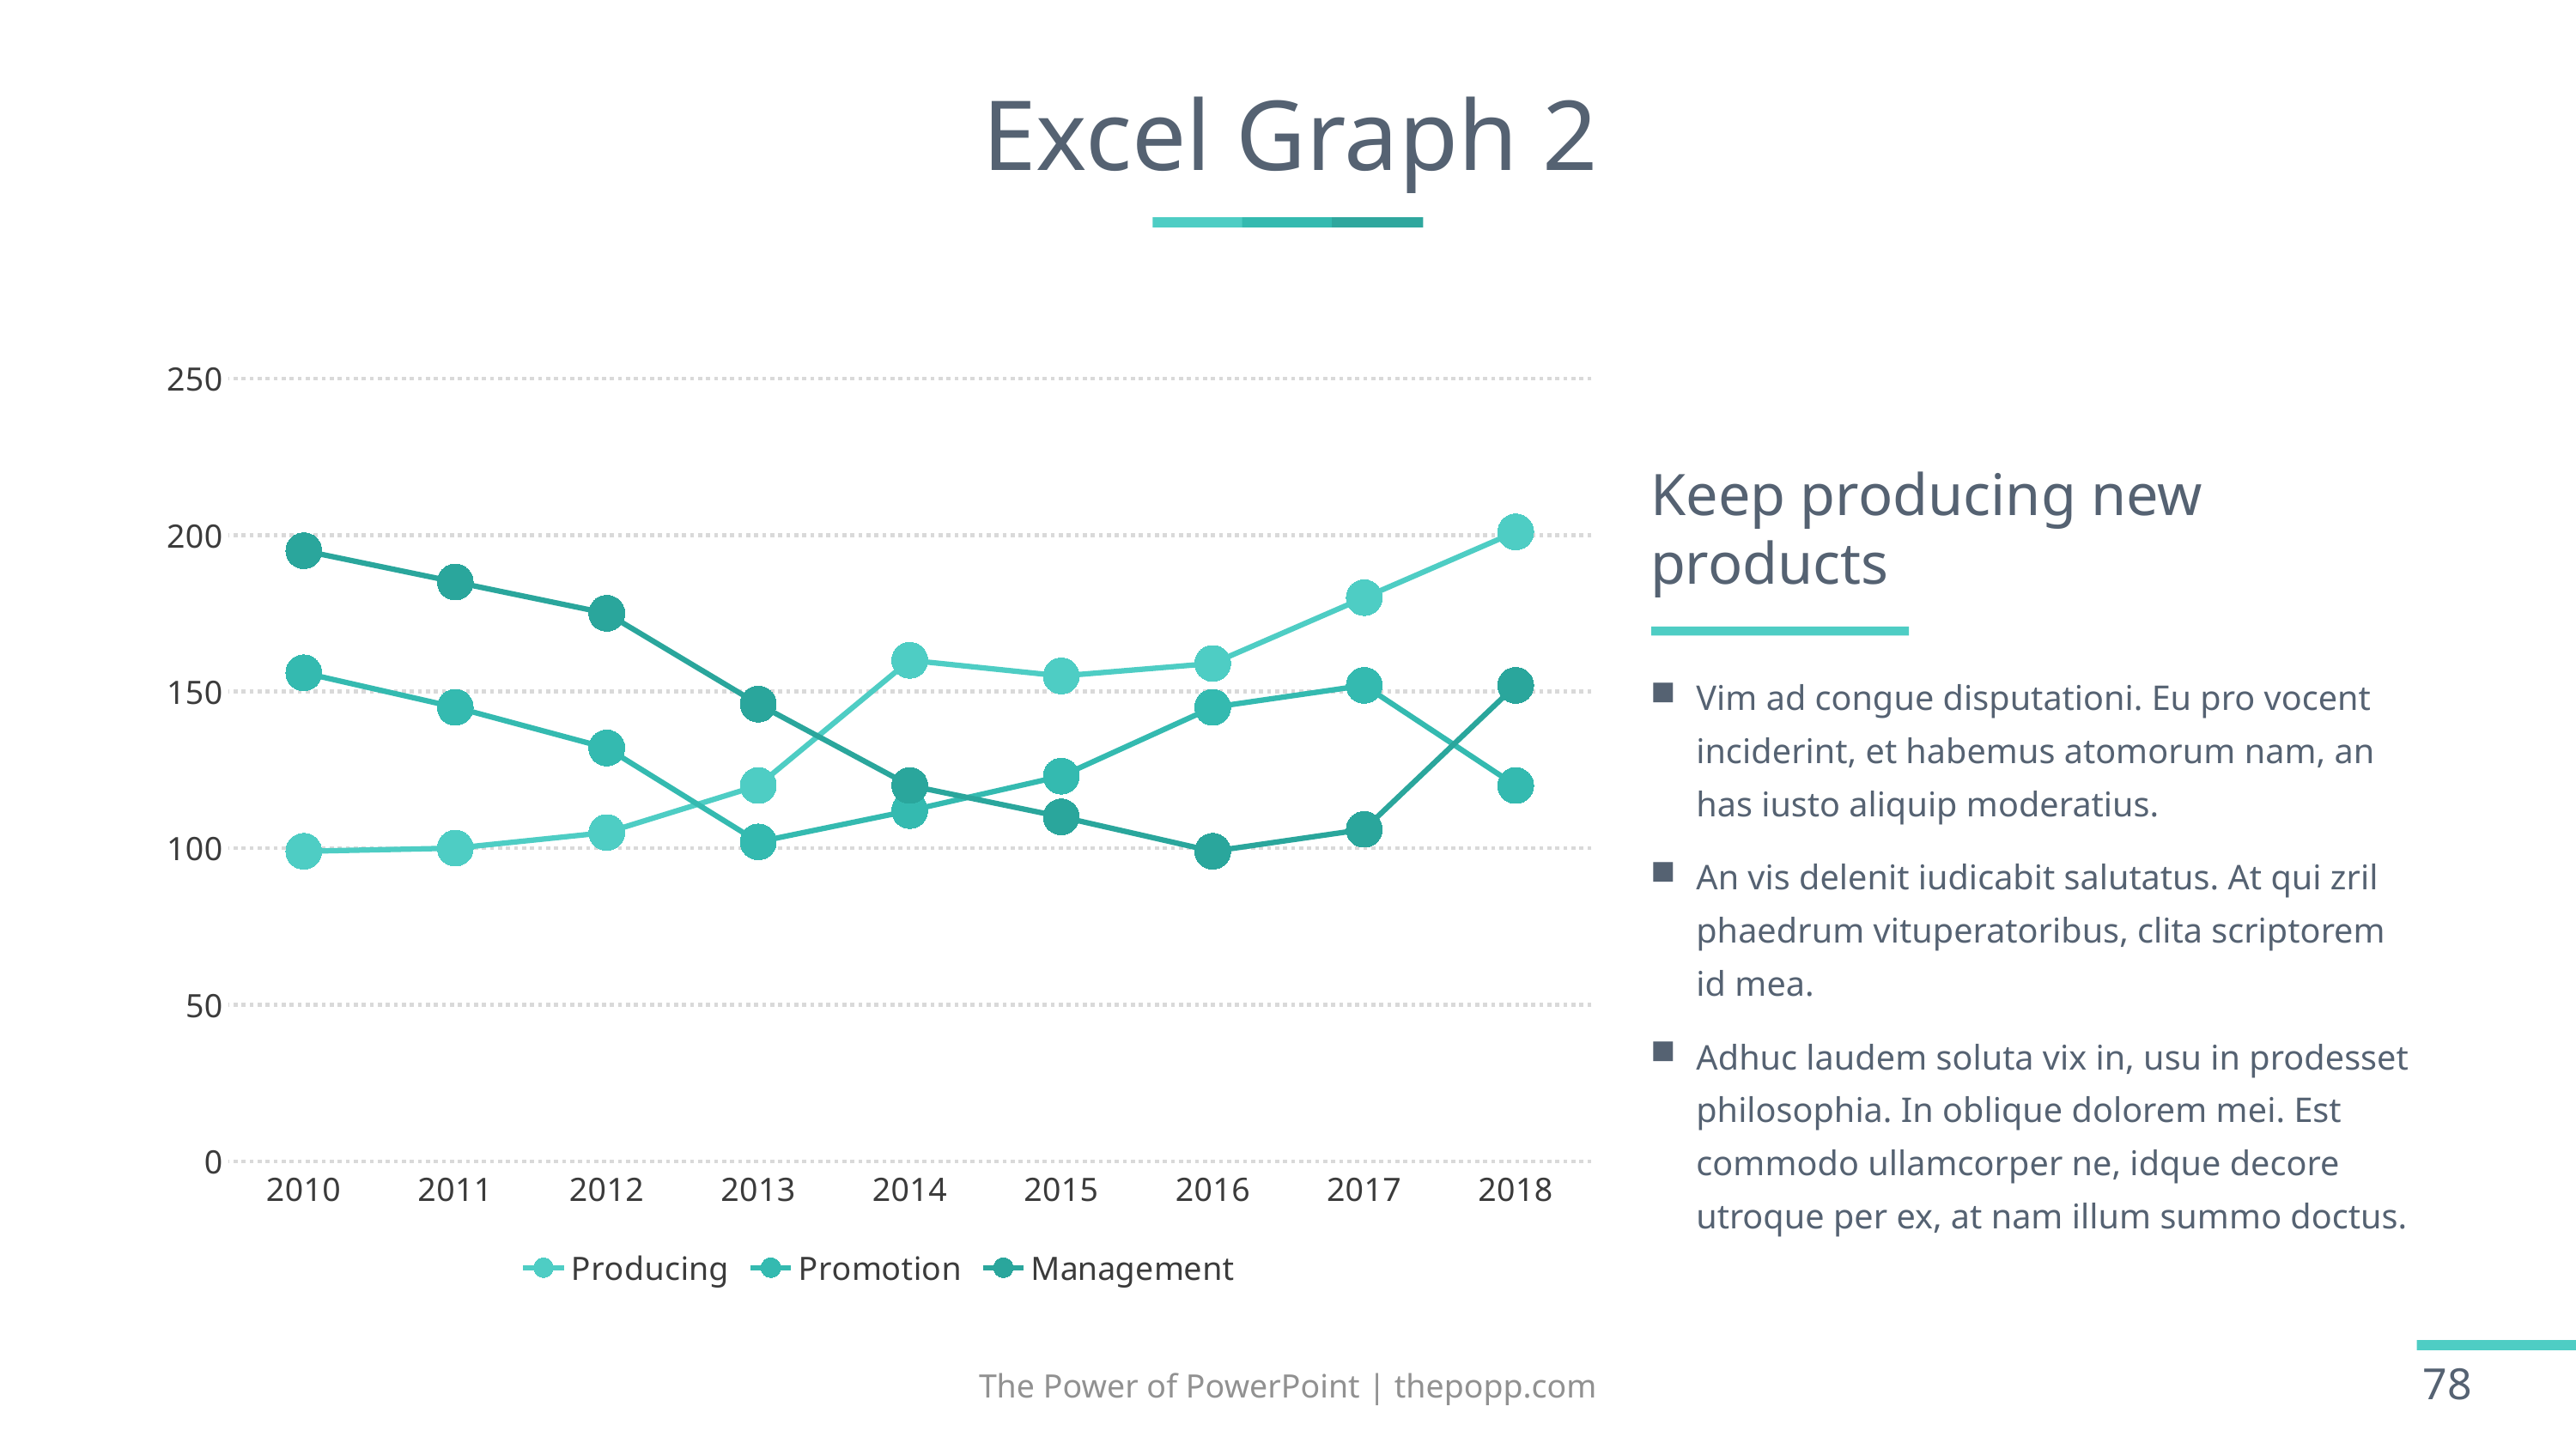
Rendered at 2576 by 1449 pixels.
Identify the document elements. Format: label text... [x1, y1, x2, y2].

text_box Keep producing new products [1637, 427, 2427, 602]
chart [137, 336, 1621, 1297]
footer The Power of PowerPoint | thepopp.com [853, 1349, 1723, 1427]
title Excel Graph 2 [69, 49, 2512, 230]
text_box [1650, 626, 1910, 637]
slide_number 78 [2409, 1351, 2576, 1421]
text_box Vim ad congue disputationi. Eu pro vocent inciderint, et habemus atomorum nam, an has iusto aliquip moderatius. An vis delenit iudicabit salutatus. At qui zril phaedrum vituperatoribus, clita scriptorem id mea. Adhuc laudem soluta vix in, usu in prodesset philosophia. In oblique dolorem mei. Est commodo ullamcorper ne, idque decore utroque per ex, at nam illum summo doctus. [1637, 658, 2427, 1297]
